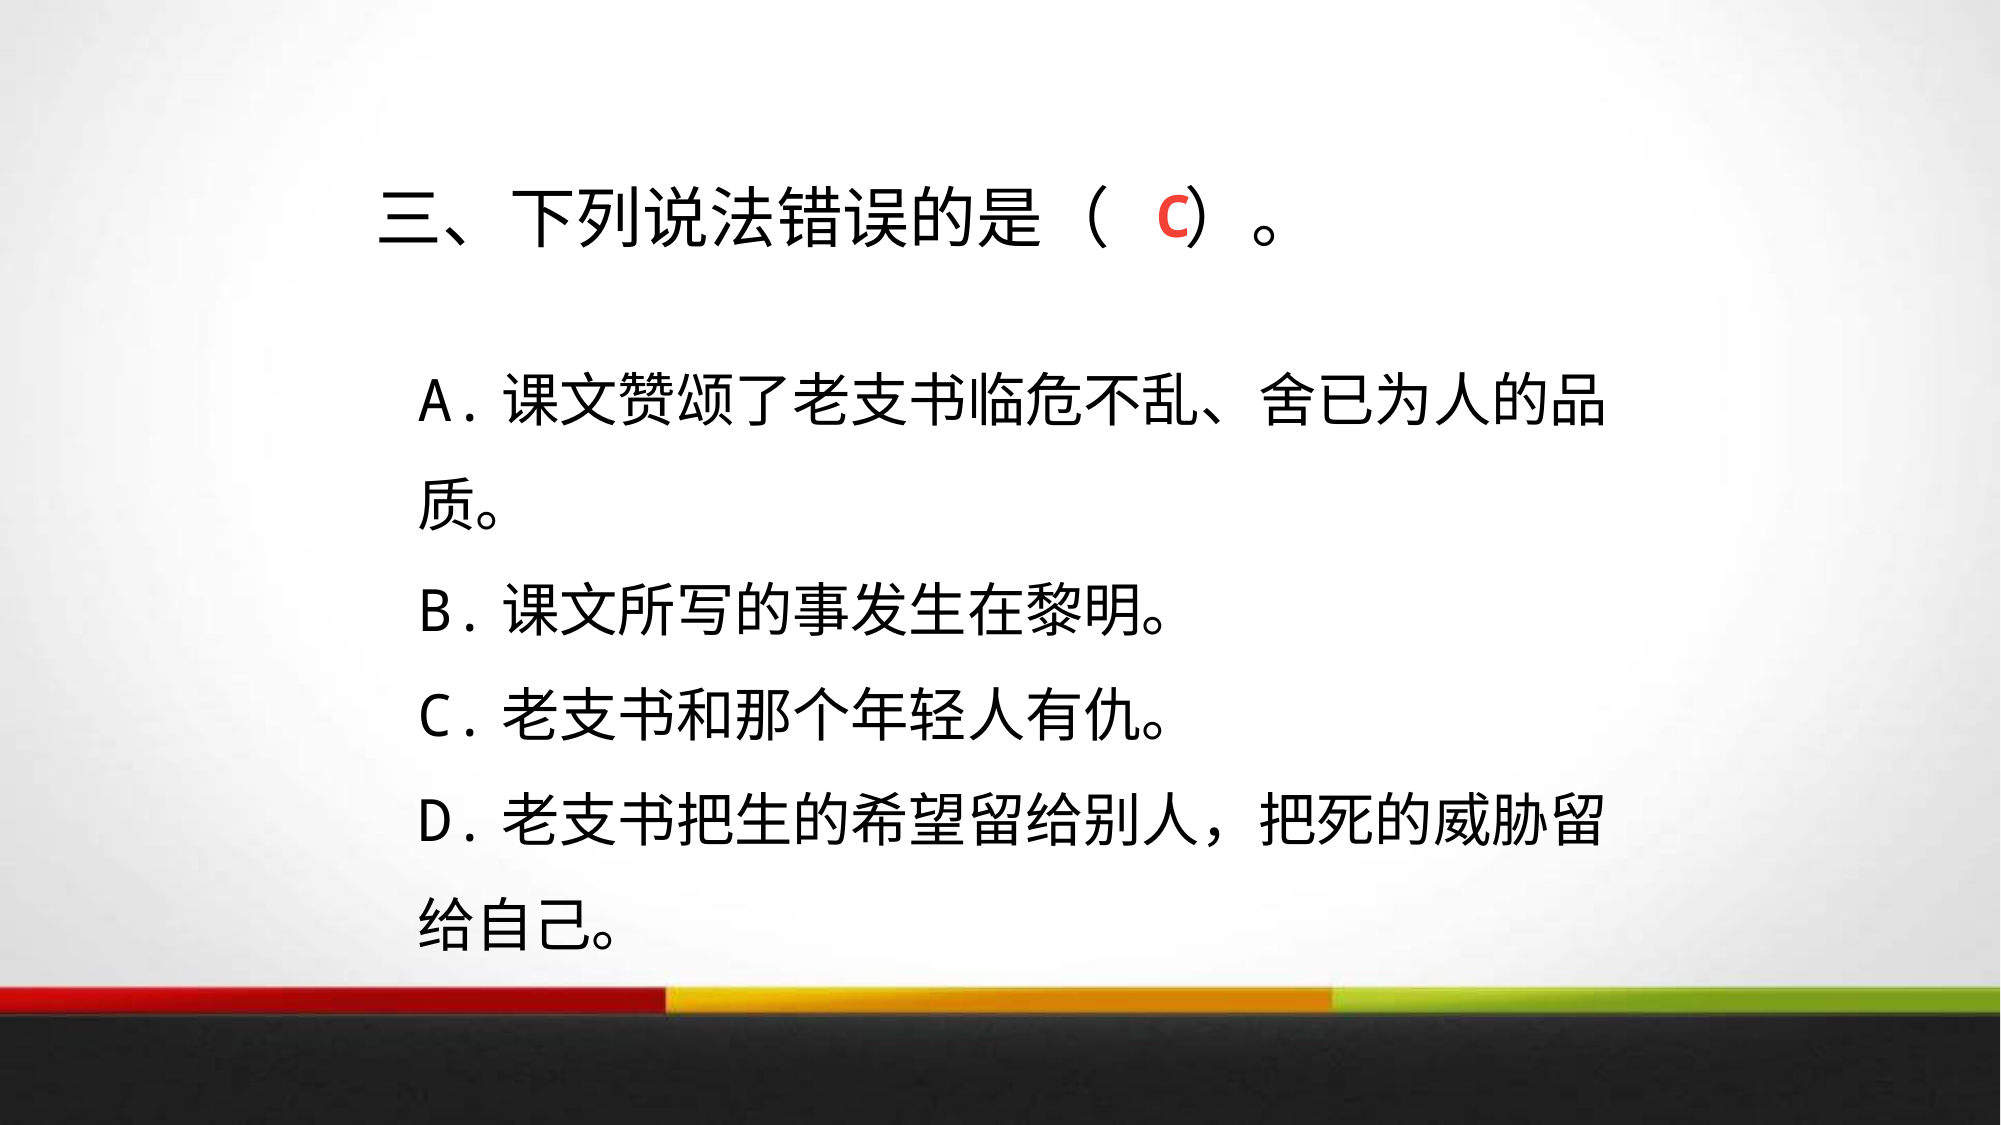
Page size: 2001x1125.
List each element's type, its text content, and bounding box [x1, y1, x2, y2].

text_box A.课文赞颂了老支书临危不乱、舍已为人的品质。 B.课文所写的事发生在黎明。 C.老支书和那个年轻人有仇。 D.老支书把生的希望留给别人，把死的威胁留给自己。 [402, 320, 1642, 966]
text_box 三、下列说法错误的是（ ）。 [360, 168, 1428, 264]
text_box C [1141, 171, 1193, 257]
picture [0, 0, 2001, 1125]
